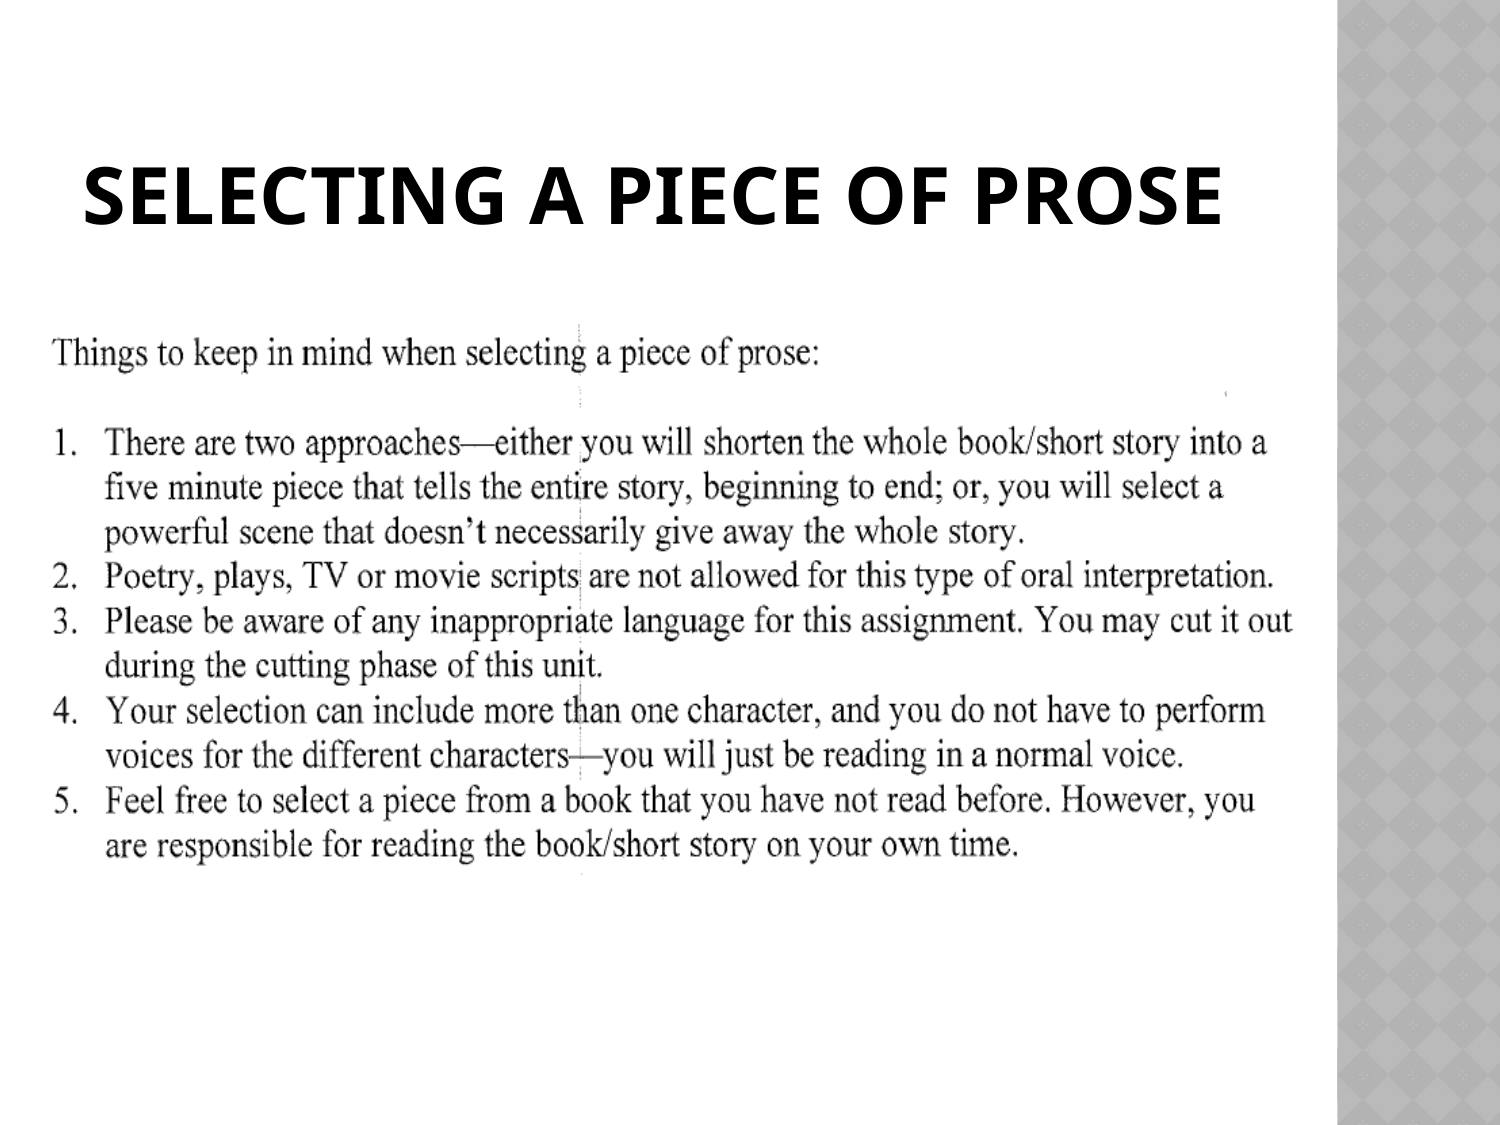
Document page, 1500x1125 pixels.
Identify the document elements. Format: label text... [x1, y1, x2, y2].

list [36, 324, 1301, 904]
title Selecting a piece of Prose [75, 52, 1263, 240]
